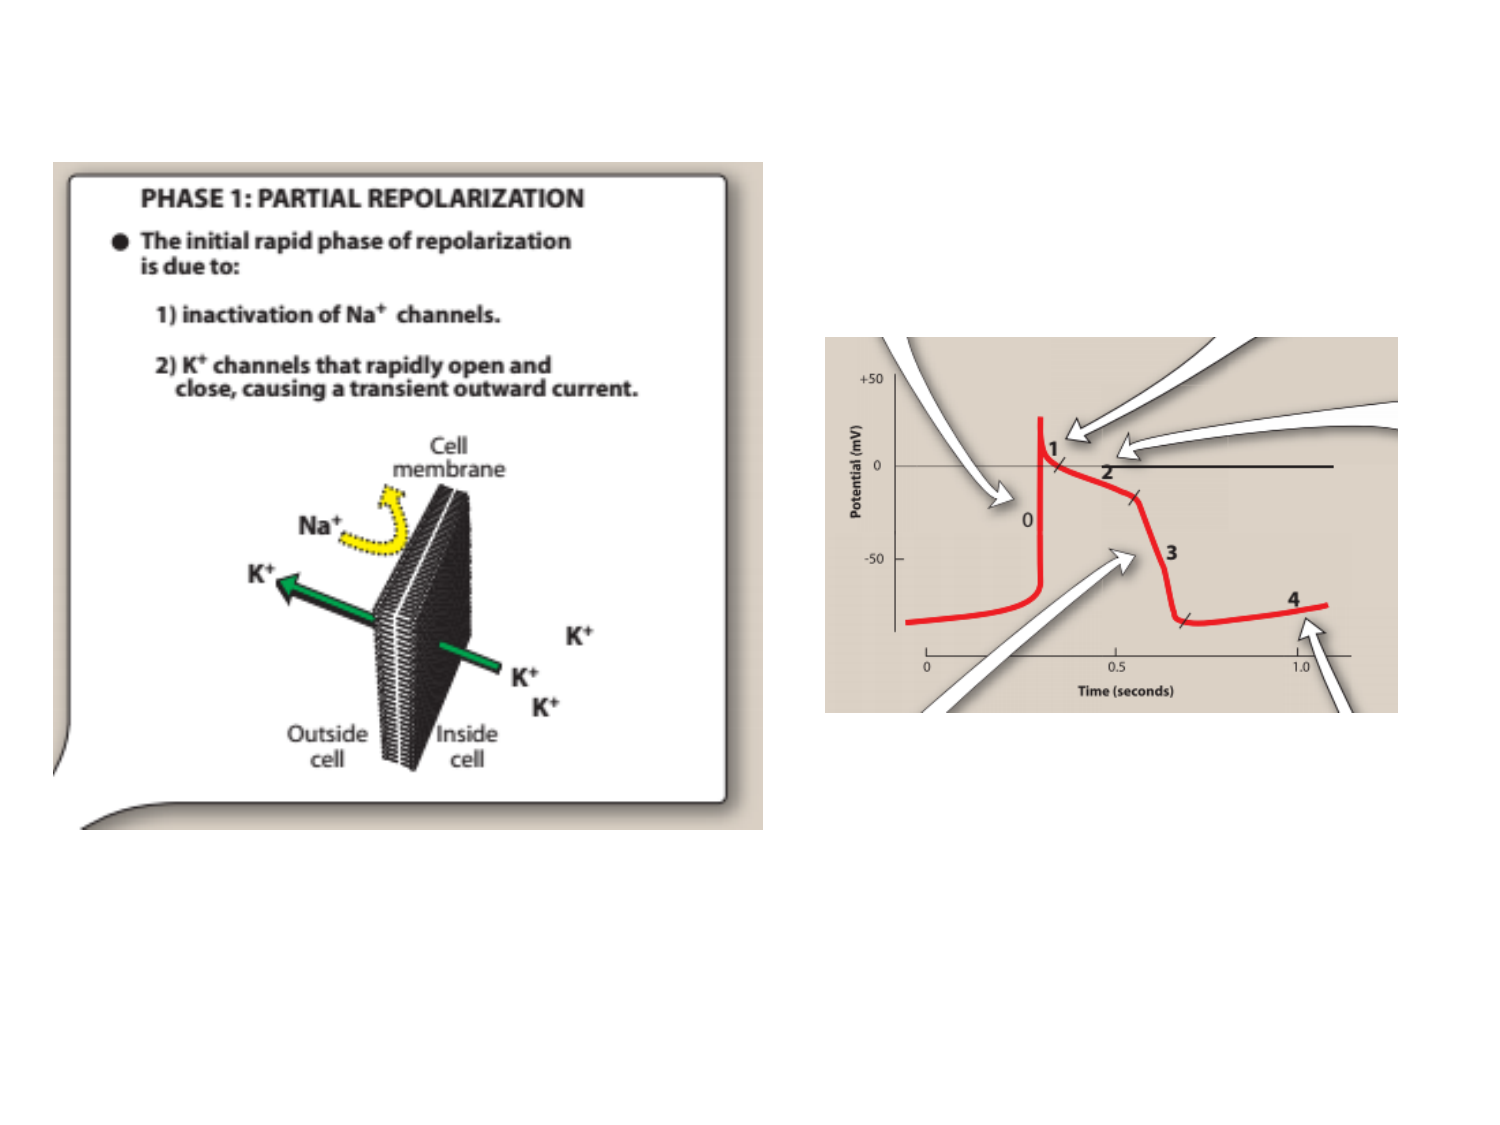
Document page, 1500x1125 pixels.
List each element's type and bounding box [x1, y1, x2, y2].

picture [53, 162, 763, 830]
picture [824, 337, 1398, 713]
